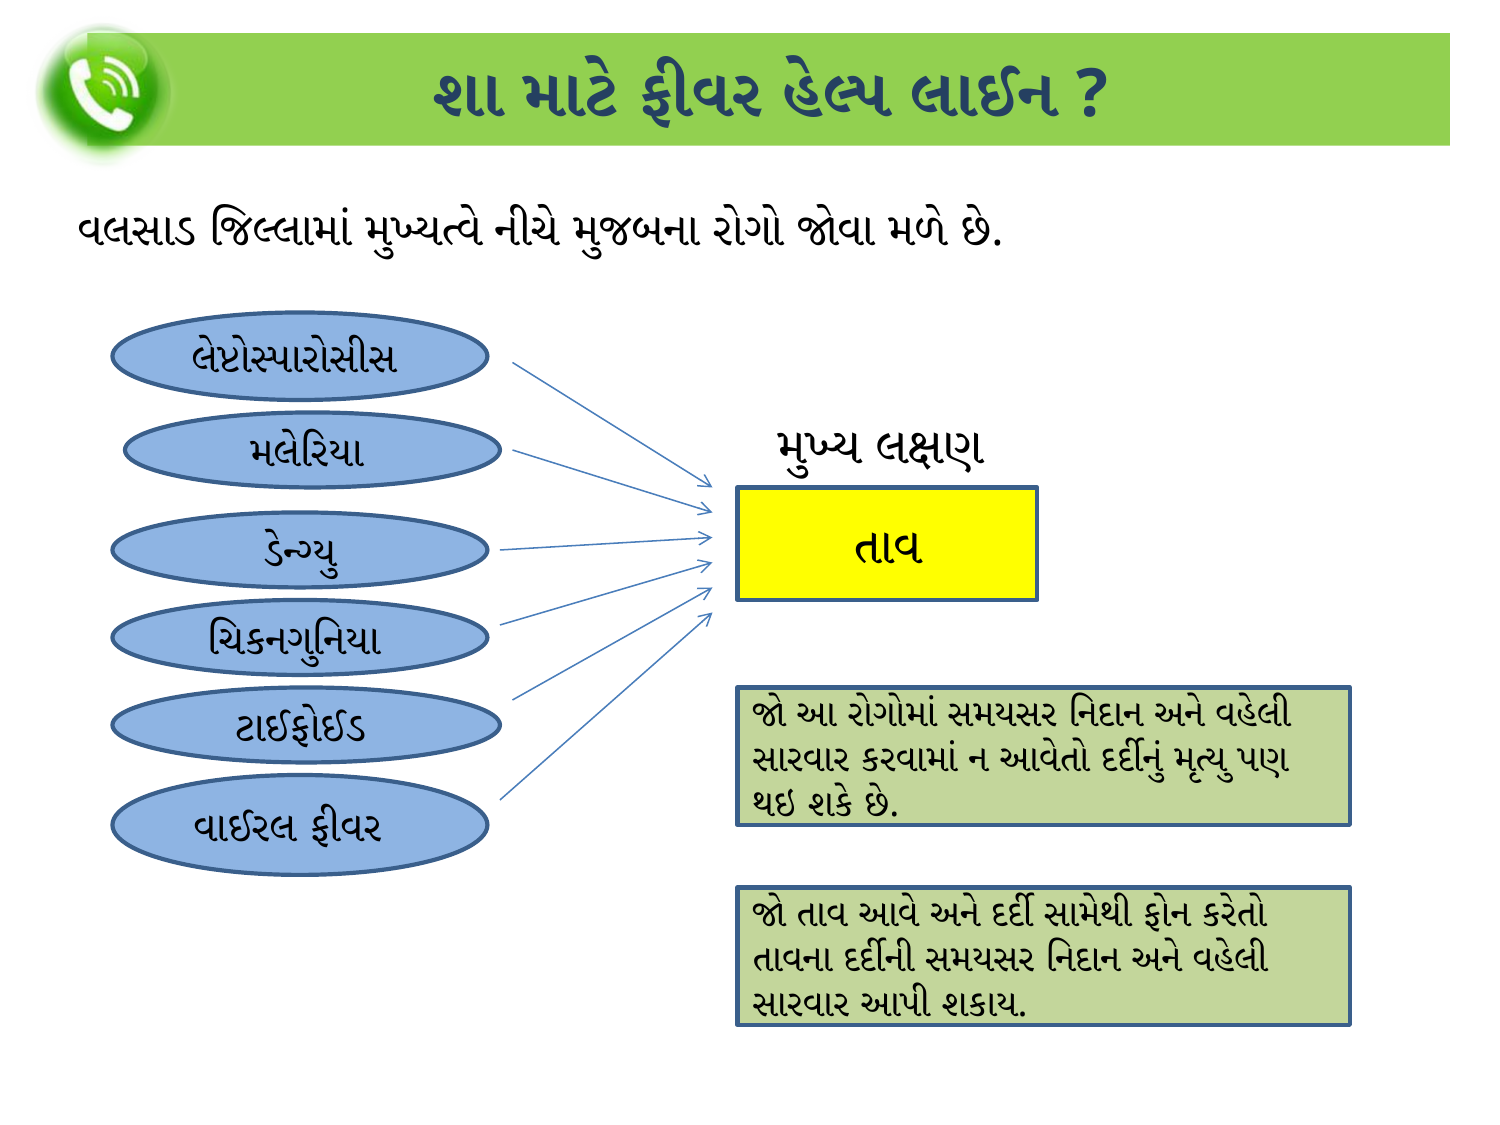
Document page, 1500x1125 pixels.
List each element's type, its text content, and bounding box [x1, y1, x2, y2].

text_box જો તાવ આવે અને દર્દી સામેથી ફોન કરેતો તાવના દર્દીની સમયસર નિદાન અને વહેલી સારવાર આપી શકાય. [735, 885, 1352, 1027]
text_box તાવ [735, 485, 1039, 602]
text_box જો આ રોગોમાં સમયસર નિદાન અને વહેલી સારવાર કરવામાં ન આવેતો દર્દીનું મૃત્યુ પણ થઇ શકે છે. [735, 685, 1352, 827]
text_box મલેરિયા [122, 410, 503, 490]
text_box લેપ્ટોસ્પારોસીસ [110, 310, 490, 403]
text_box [512, 362, 713, 449]
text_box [512, 587, 713, 612]
text_box ટાઈફોઈડ [110, 685, 494, 765]
text_box મુખ્ય લક્ષણ [735, 410, 1039, 477]
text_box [499, 537, 713, 551]
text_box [499, 562, 713, 611]
text_box ડેન્ગ્યુ [110, 510, 490, 590]
text_box વલસાડ જિલ્લામાં મુખ્યત્વે નીચે મુજબના રોગો જોવા મળે છે. [62, 137, 1463, 922]
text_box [21, 12, 1451, 176]
text_box ચિકનગુનિયા [110, 597, 490, 678]
text_box વાઈરલ ફીવર [110, 772, 490, 877]
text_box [499, 612, 713, 801]
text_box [512, 449, 713, 513]
